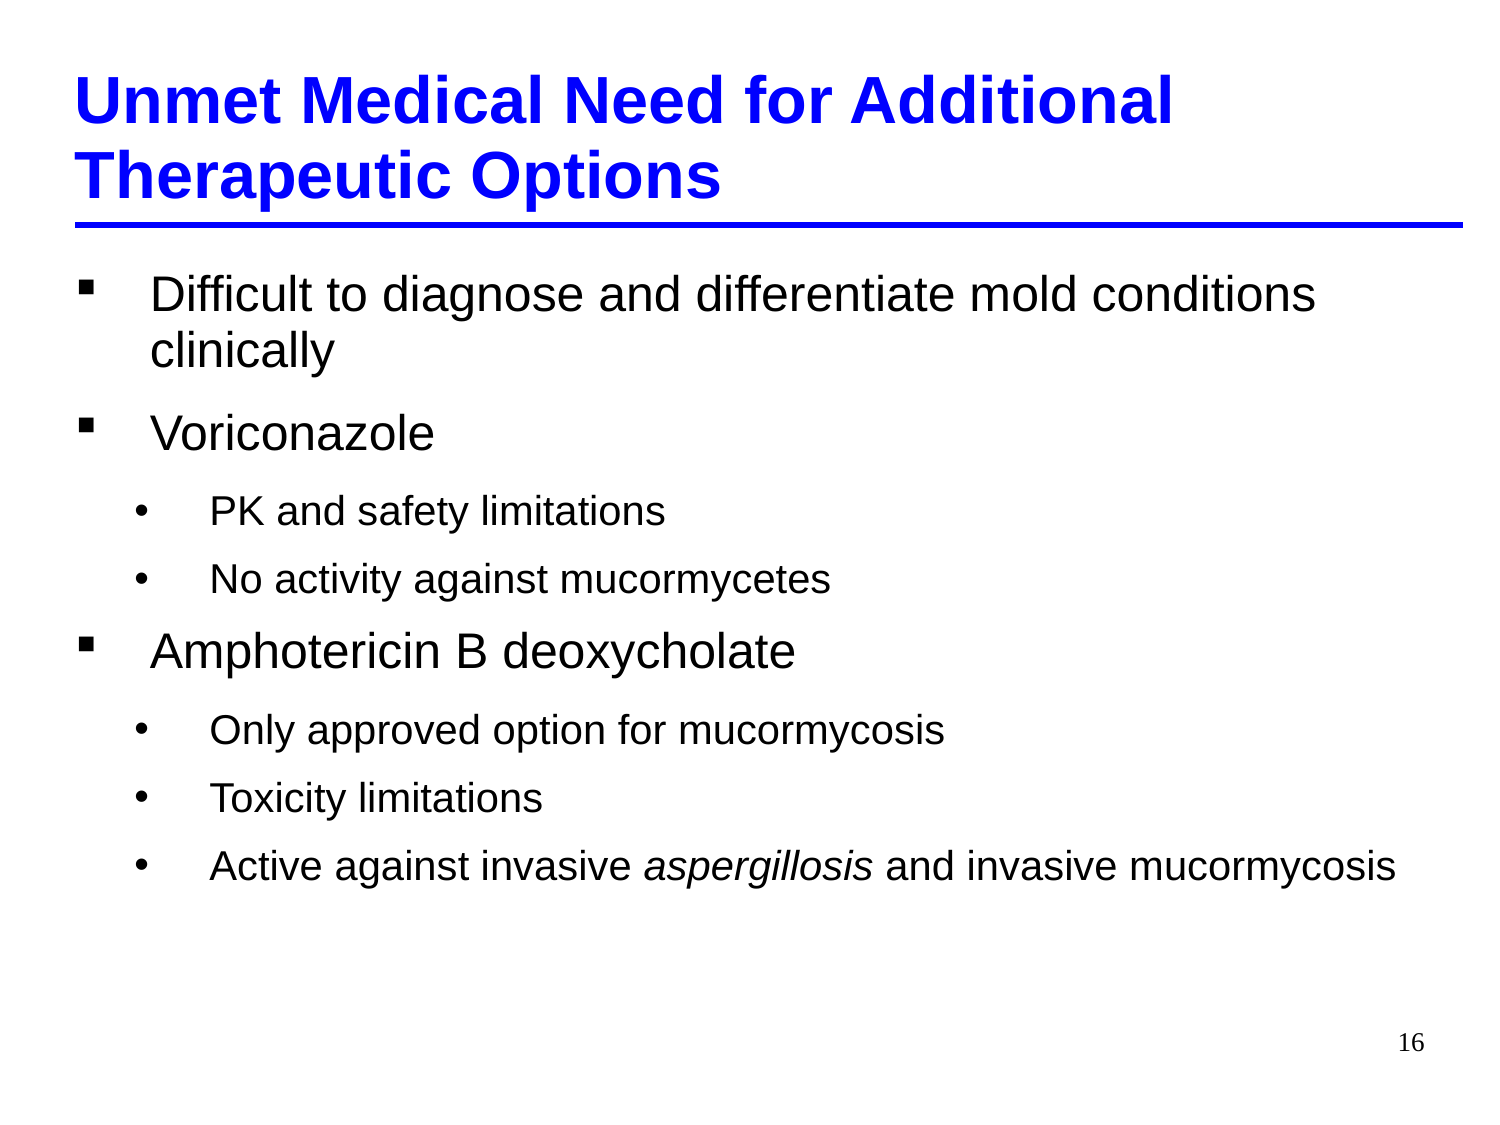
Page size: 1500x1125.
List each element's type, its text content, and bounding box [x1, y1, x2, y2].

list Difficult to diagnose and differentiate mold conditions clinically Voriconazole PK and safety limitations No activity against mucormycetes Amphotericin B deoxycholate Only approved option for mucormycosis Toxicity limitations Active against invasive aspergillosis and invasive mucormycosis [74, 262, 1425, 1006]
title Unmet Medical Need for Additional Therapeutic Options [74, 44, 1425, 224]
slide_number 16 [1075, 1024, 1425, 1103]
